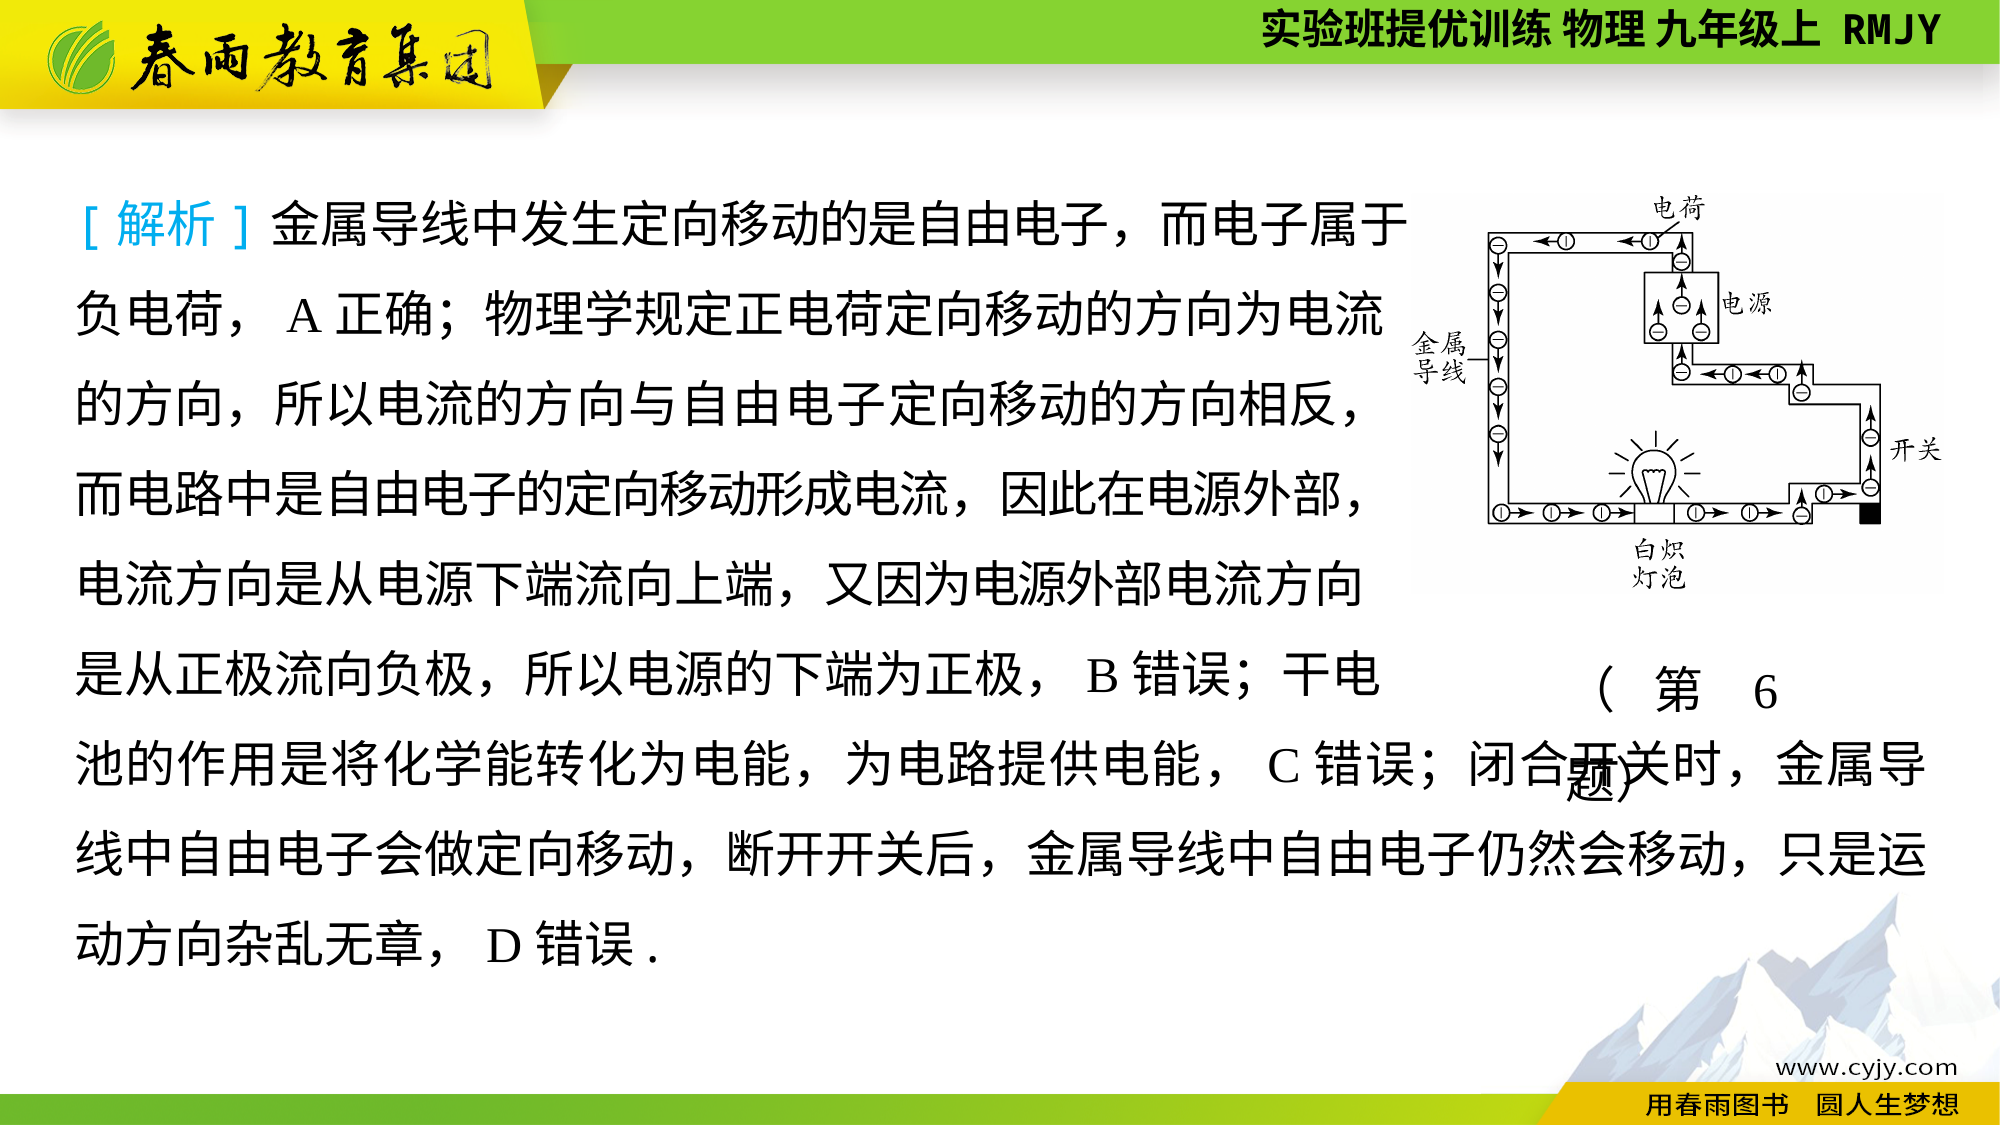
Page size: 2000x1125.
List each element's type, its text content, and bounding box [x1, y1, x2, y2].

picture [0, 0, 2000, 1125]
text_box （第6题） [1550, 621, 1805, 727]
list [解析]金属导线中发生定向移动的是自由电子，而电子属于 负电荷，A正确；物理学规定正电荷定向移动的方向为电流 的方向，所以电流的方向与自由电子定向移动的方向相反， 而电路中是自由电子的定向移动形成电流，因此在电源外部， 电流方向是从电源下端流向上端，又因为电源外部电流方向 是从正极流向负极，所以电源的下端为正极，B错误；干电 池的作用是将化学能转化为电能，为电路提供电能，C错误；闭合开关时，金属导线中自由电子会做定向移动，断开开关后，金属导线中自由电子仍然会移动，只是运动方向杂乱无章，D错误. [59, 154, 1944, 988]
